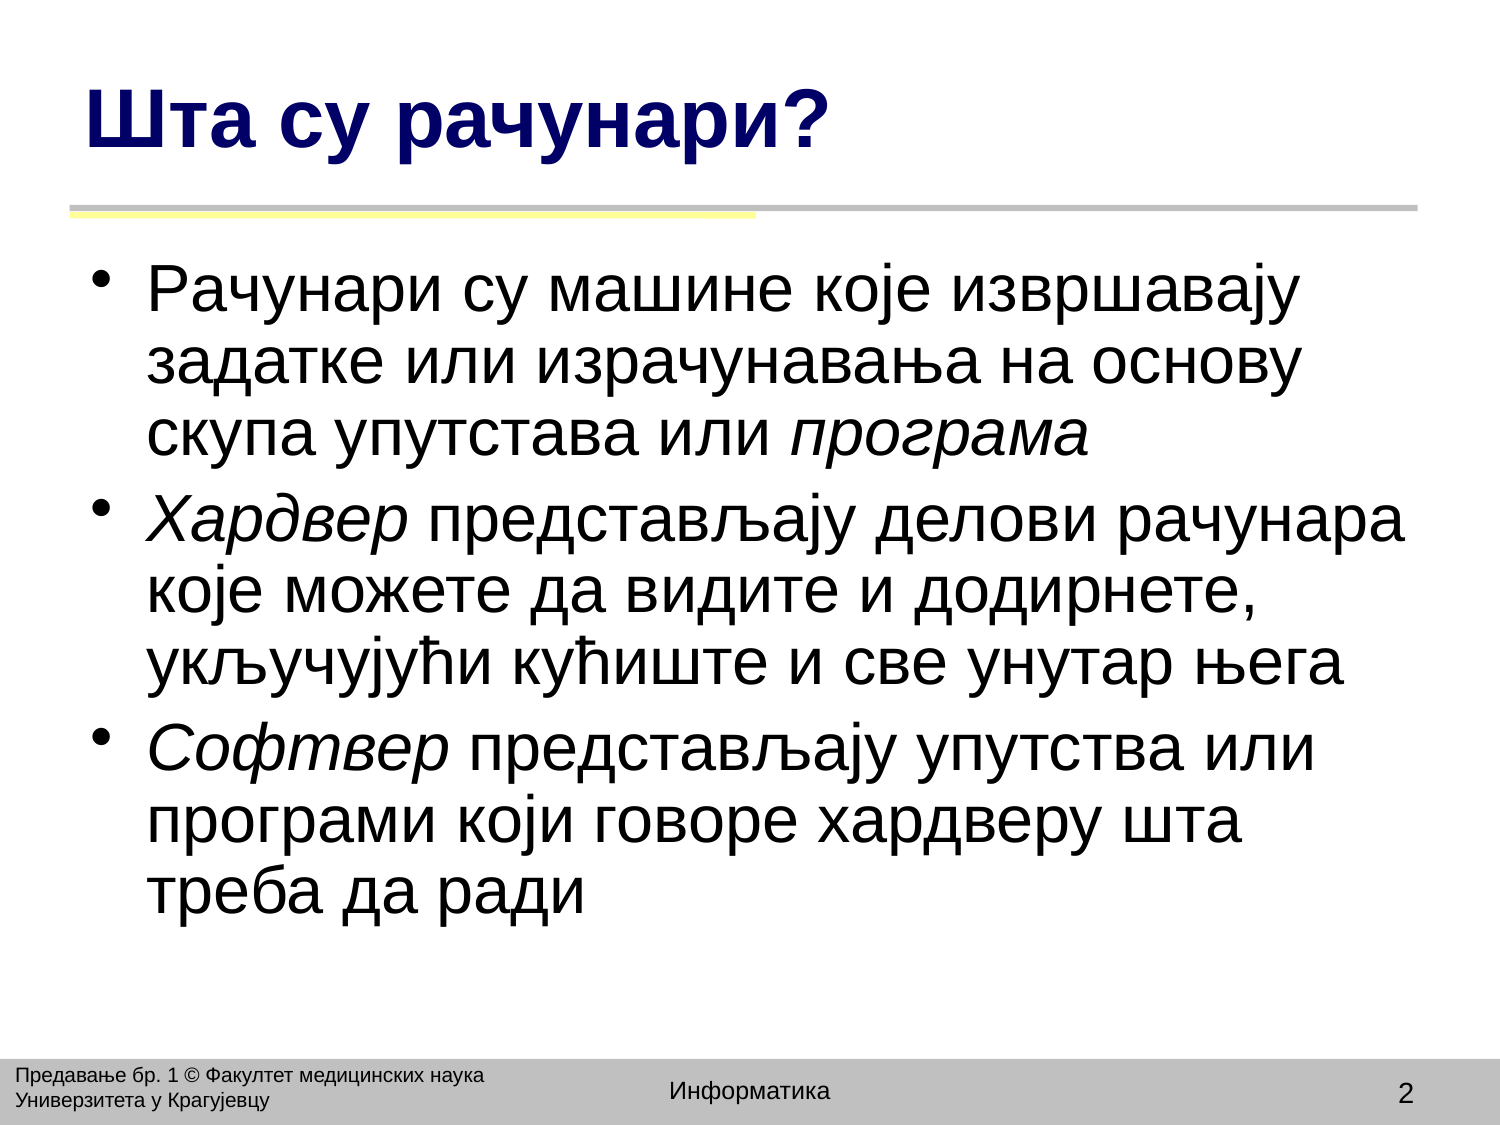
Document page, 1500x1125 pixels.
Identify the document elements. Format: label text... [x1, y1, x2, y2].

list Рачунари су машине које извршавају задатке или израчунавања на основу скупа упутстава или програма Хардвер представљају делови рачунара које можете да видите и додирнете, укључујући кућиште и све унутар њега Софтвер представљају упутства или програми који говоре хардверу шта треба да ради [74, 246, 1426, 1023]
slide_number Предавање бр. 1 © Факултет медицинских наука Универзитета у Крагујевцу [0, 1053, 599, 1108]
footer Информатика [512, 1066, 988, 1125]
title Шта су рачунари? [69, 19, 1426, 208]
slide_number 2 [1079, 1066, 1430, 1125]
